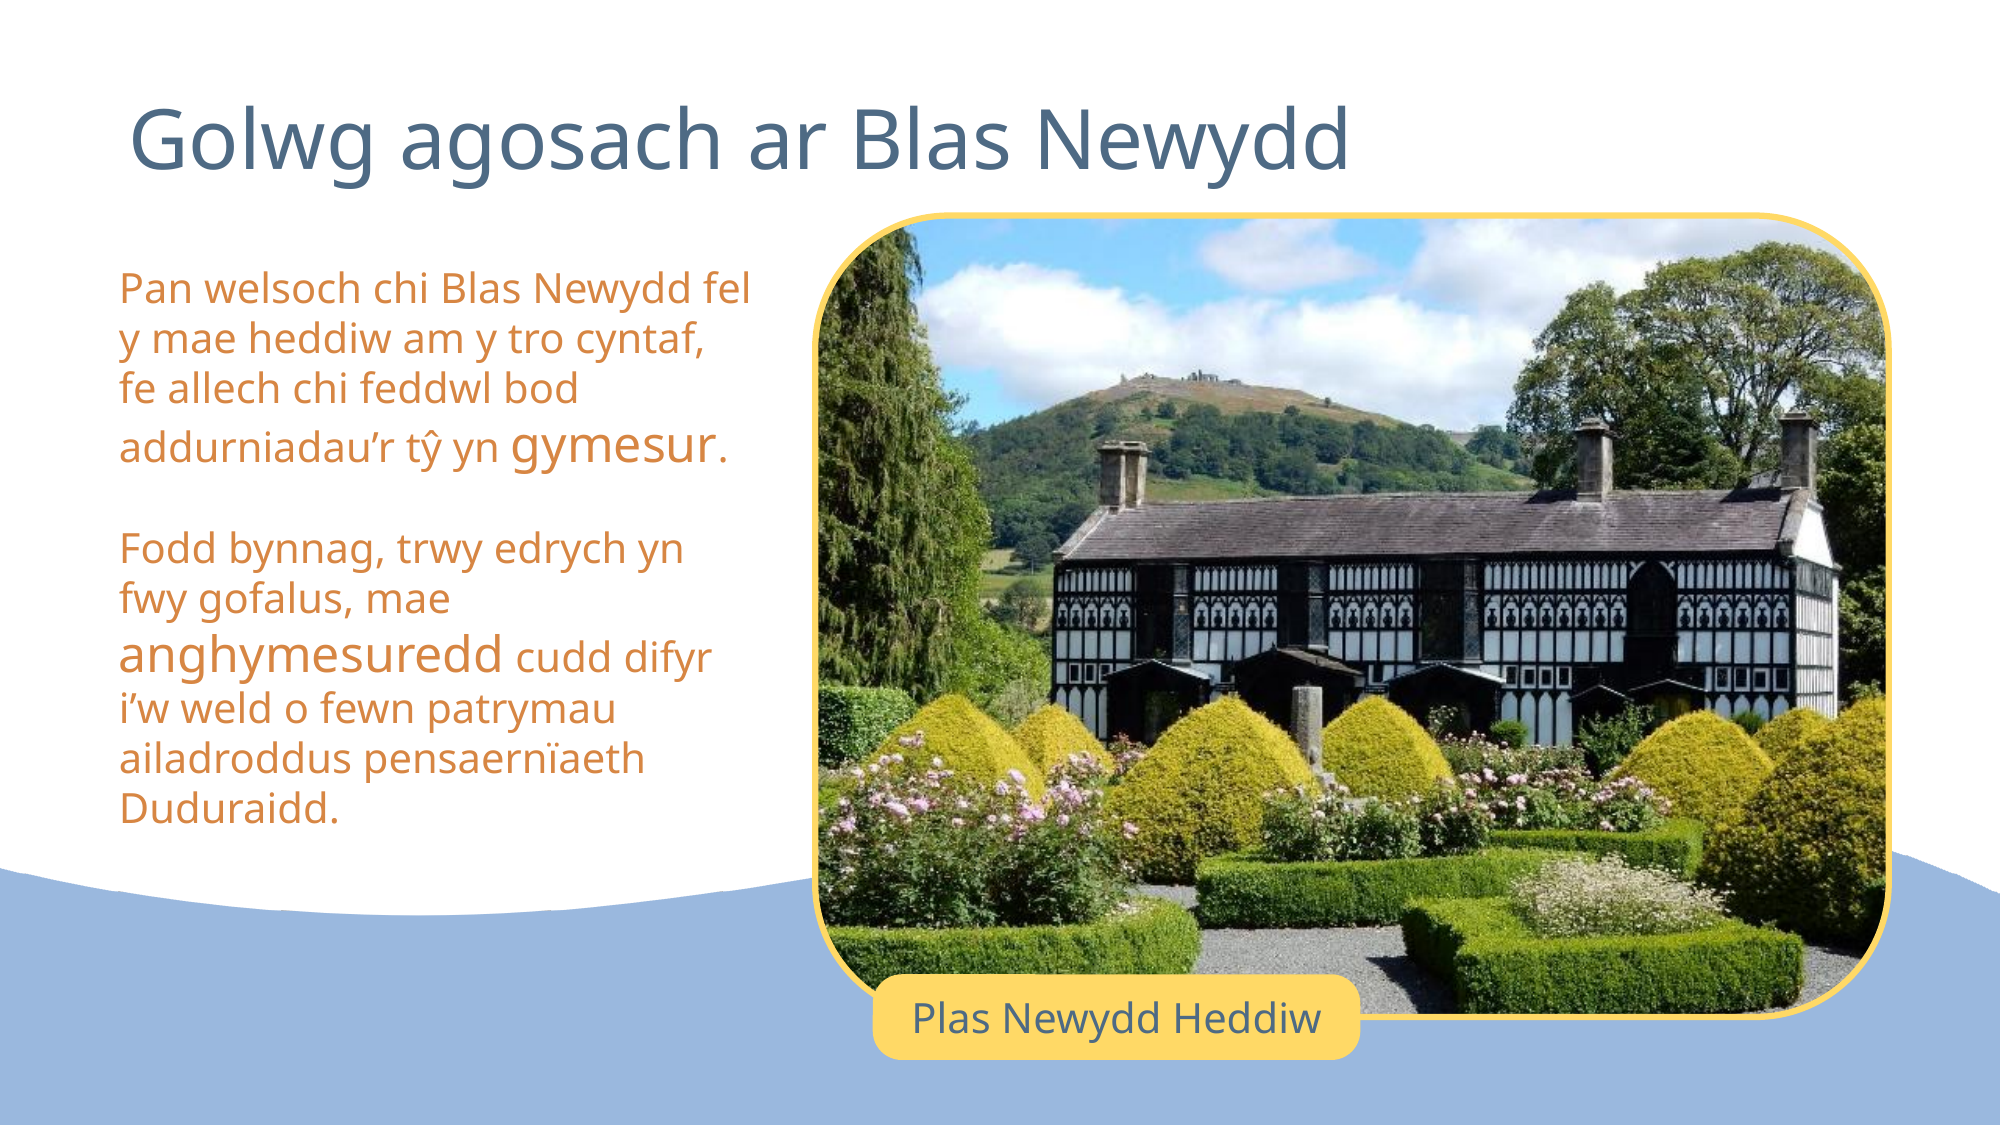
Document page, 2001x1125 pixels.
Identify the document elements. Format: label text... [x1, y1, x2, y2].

text_box Pan welsoch chi Blas Newydd fel y mae heddiw am y tro cyntaf, fe allech chi feddwl bod addurniadau’r tŷ yn gymesur. Fodd bynnag, trwy edrych yn fwy gofalus, mae anghymesuredd cudd difyr i’w weld o fewn patrymau ailadroddus pensaernïaeth Duduraidd. [104, 254, 769, 782]
text_box Golwg agosach ar Blas Newydd [113, 71, 1708, 194]
picture [0, 215, 2000, 1125]
